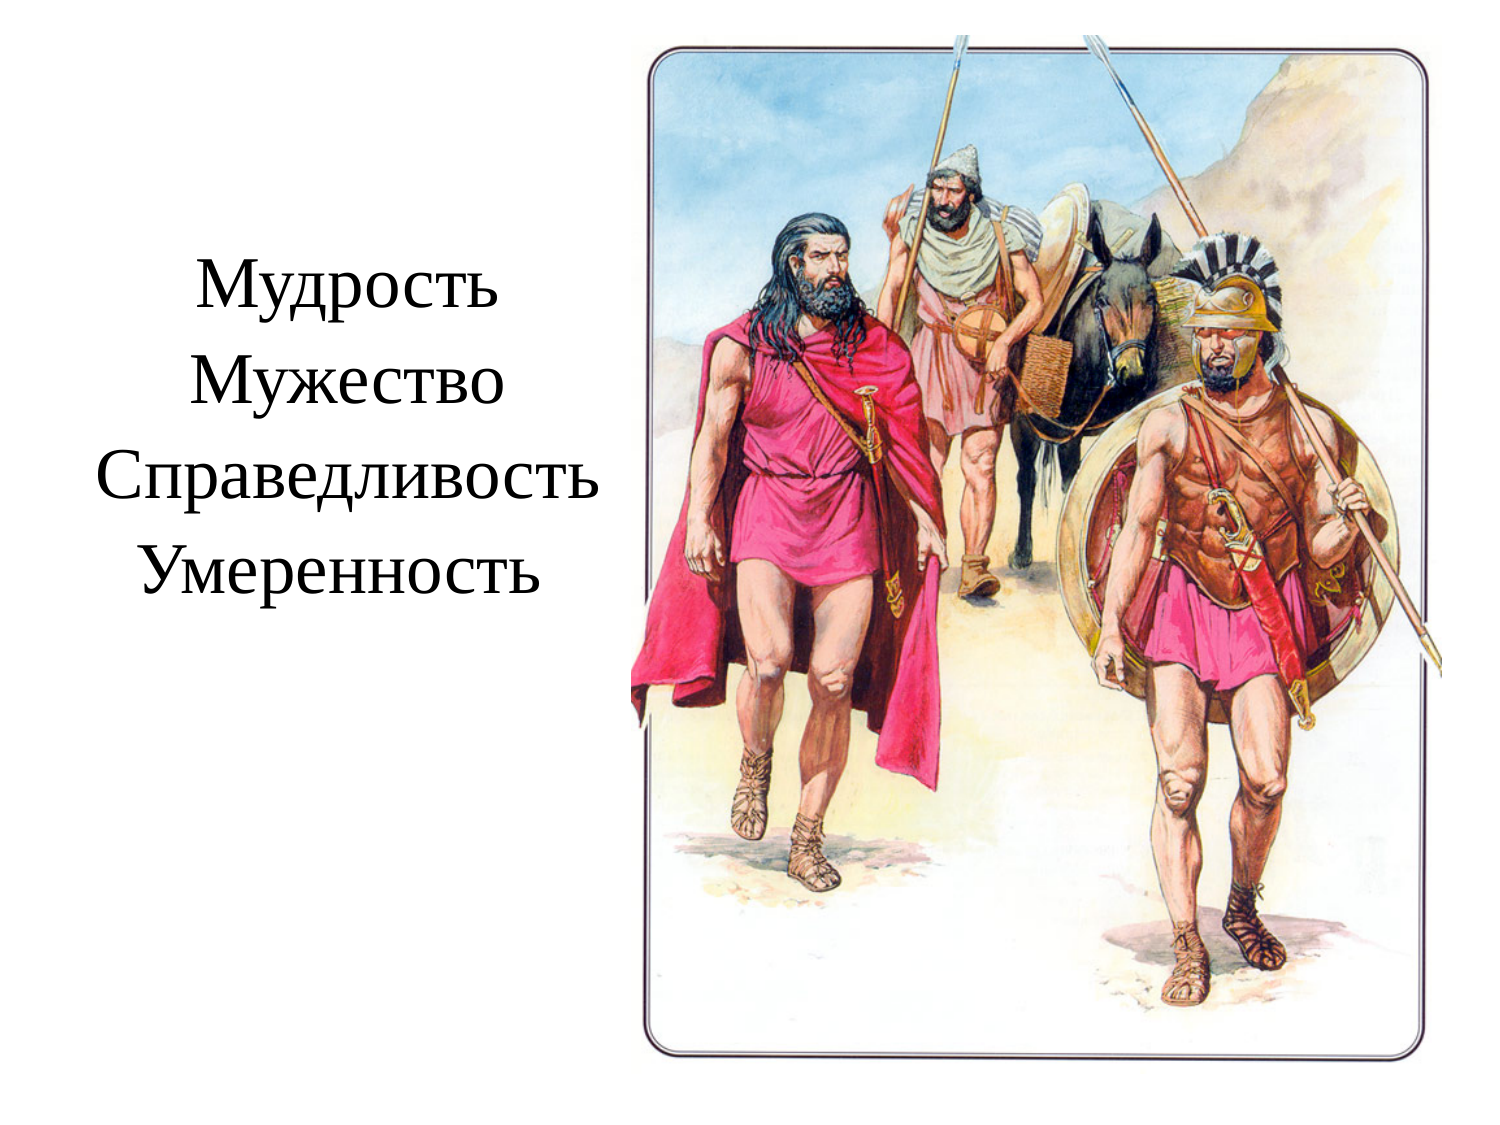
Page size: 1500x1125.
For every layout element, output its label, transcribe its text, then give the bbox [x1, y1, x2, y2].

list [630, 34, 1442, 1074]
list Мудрость Мужество Справедливость Умеренность [75, 235, 622, 692]
